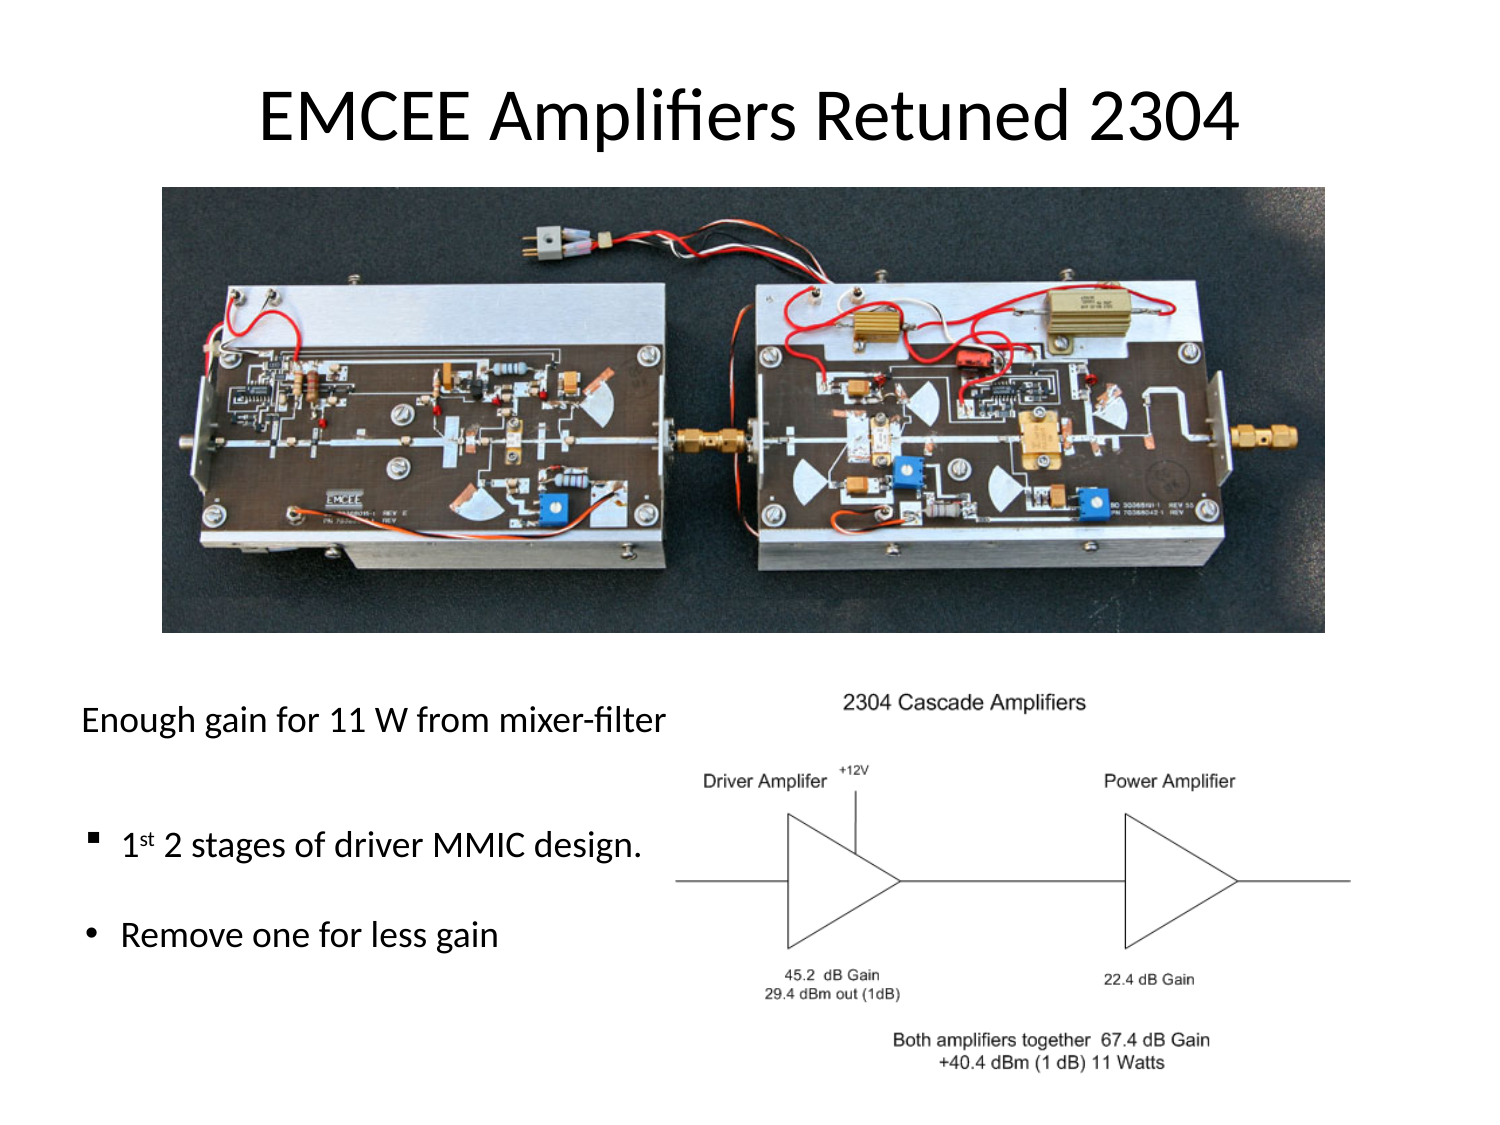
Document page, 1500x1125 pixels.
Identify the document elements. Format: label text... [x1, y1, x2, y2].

picture [674, 687, 1351, 1076]
text_box 1st 2 stages of driver MMIC design. Remove one for less gain [70, 812, 658, 963]
text_box Enough gain for 11 W from mixer-filter [66, 687, 672, 748]
title EMCEE Amplifiers Retuned 2304 [74, 44, 1426, 176]
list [162, 187, 1326, 634]
